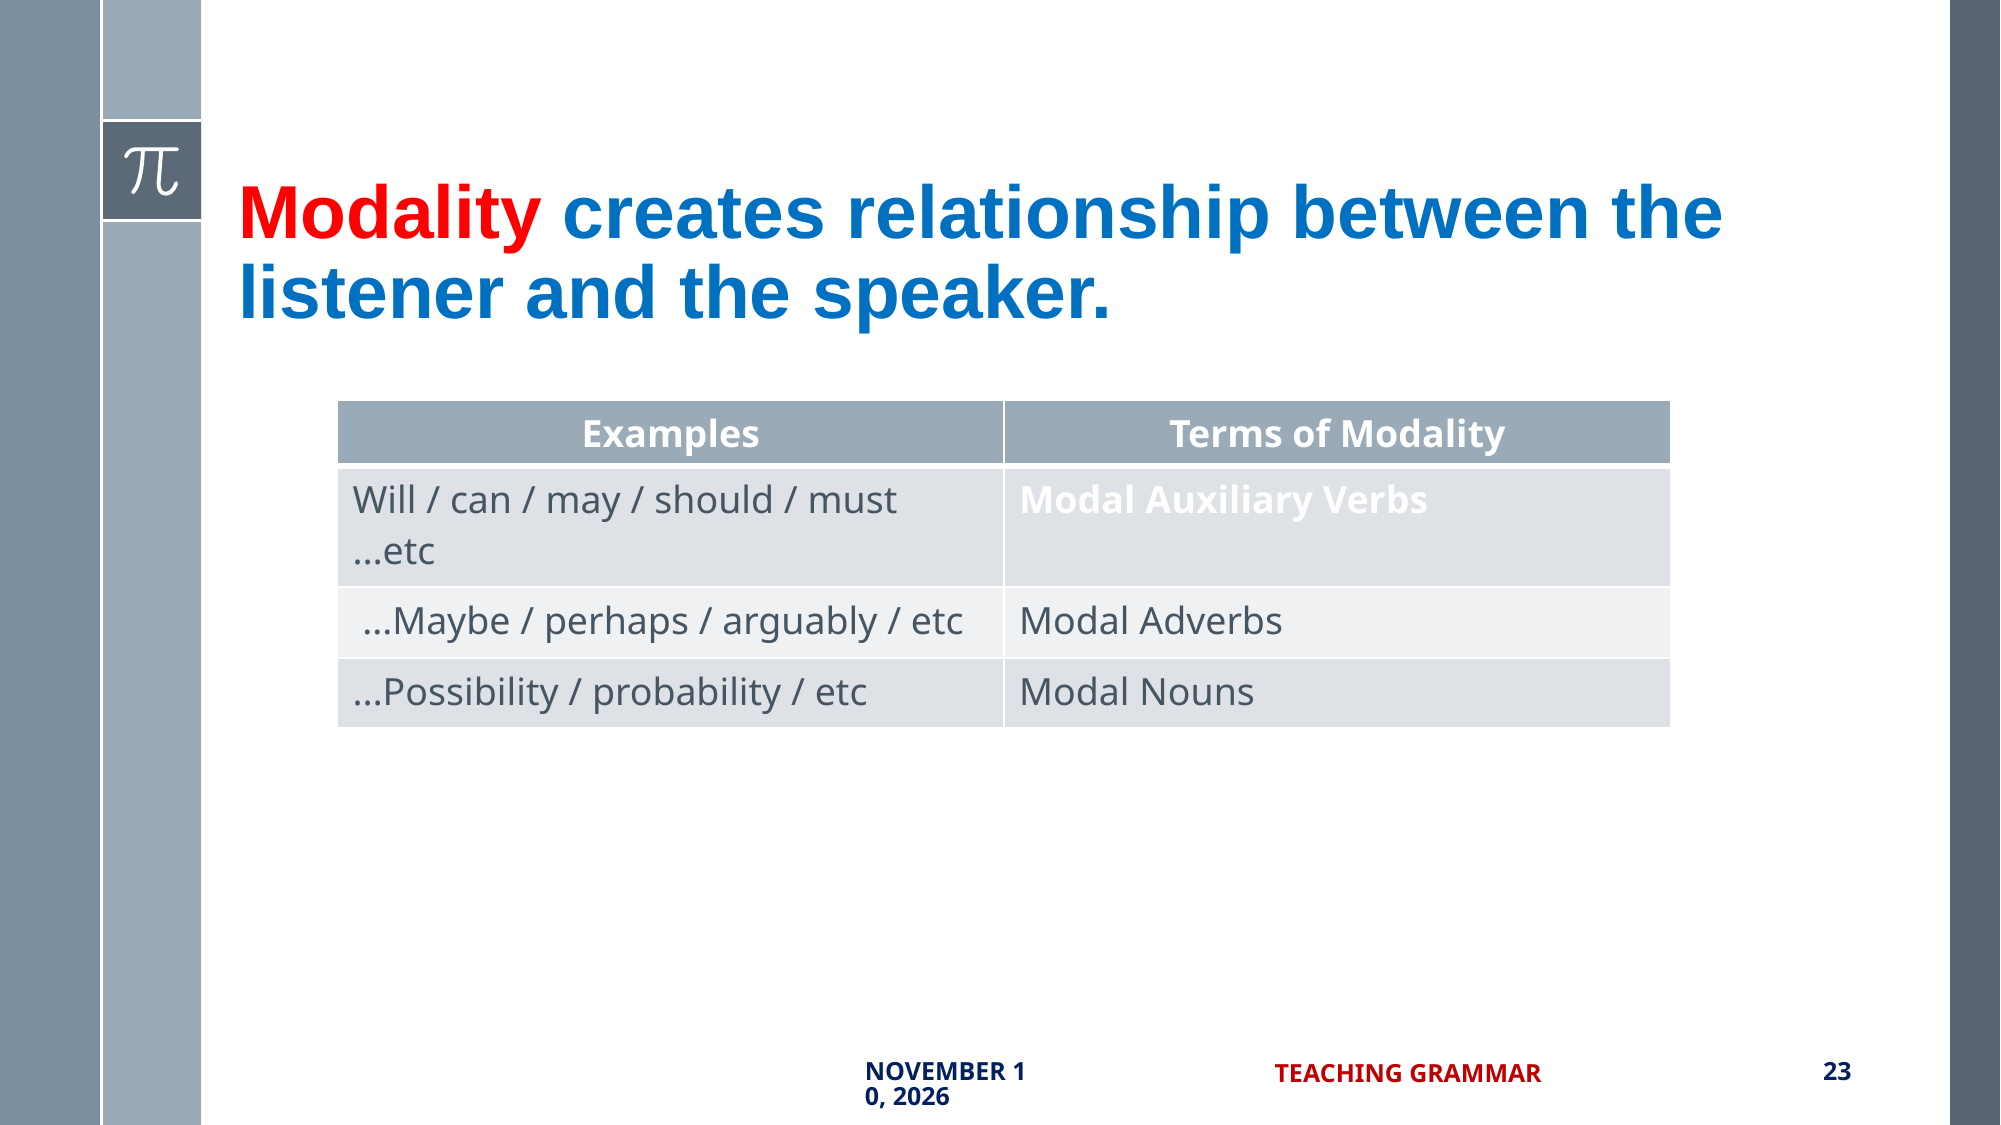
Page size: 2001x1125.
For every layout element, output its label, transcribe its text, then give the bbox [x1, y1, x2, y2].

table_cell Will / can / may / should / must etc… [338, 469, 1003, 586]
table_header Examples [338, 401, 1003, 463]
table_cell Modal Adverbs [1005, 588, 1670, 657]
text_box Modality creates relationship between the listener and the speaker. [223, 165, 1886, 495]
slide_number 23 [1766, 1042, 1867, 1103]
table_header Terms of Modality [1005, 401, 1670, 463]
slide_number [849, 1042, 1050, 1103]
table_cell Maybe / perhaps / arguably / etc... [338, 588, 1003, 657]
table_cell Possibility / probability / etc… [338, 659, 1003, 727]
table_cell Modal Auxiliary Verbs [1005, 469, 1670, 586]
footer Teaching Grammar [1082, 1042, 1735, 1103]
table_cell Modal Nouns [1005, 659, 1670, 727]
